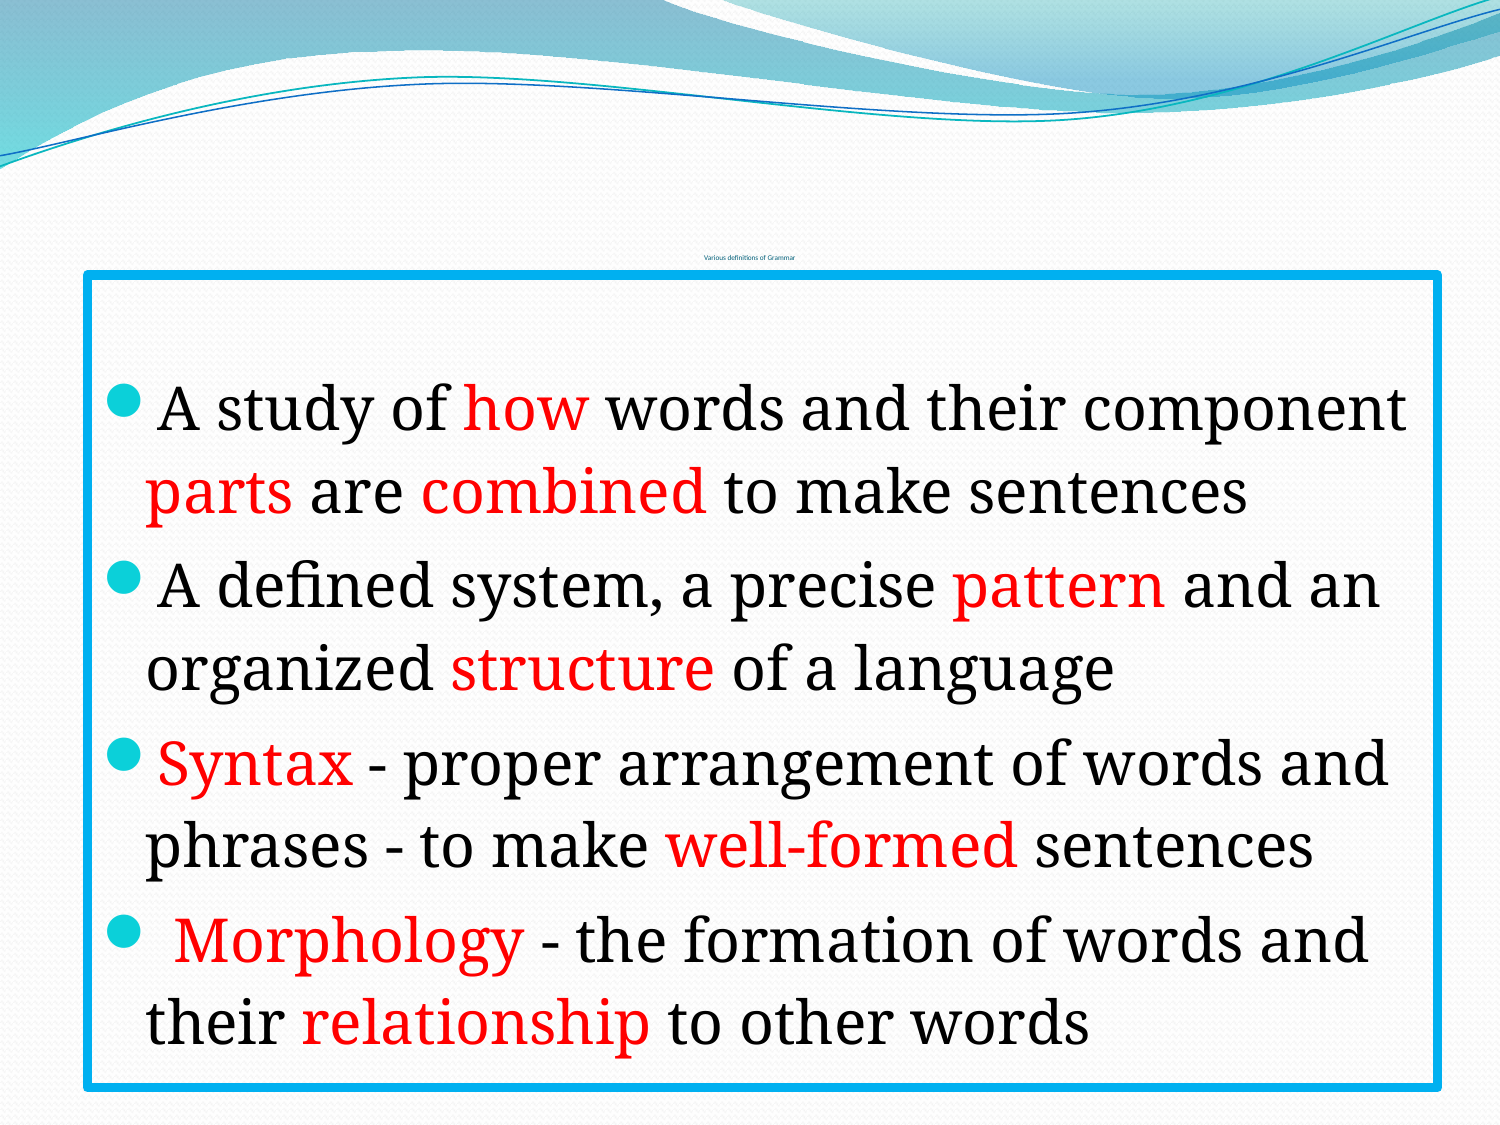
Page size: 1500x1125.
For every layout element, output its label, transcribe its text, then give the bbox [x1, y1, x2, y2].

list A study of how words and their component parts are combined to make sentences A defined system, a precise pattern and an organized structure of a language Syntax - proper arrangement of words and phrases - to make well-formed sentences Morphology - the formation of words and their relationship to other words [87, 275, 1438, 1088]
title Various definitions of Grammar [75, 112, 1425, 263]
